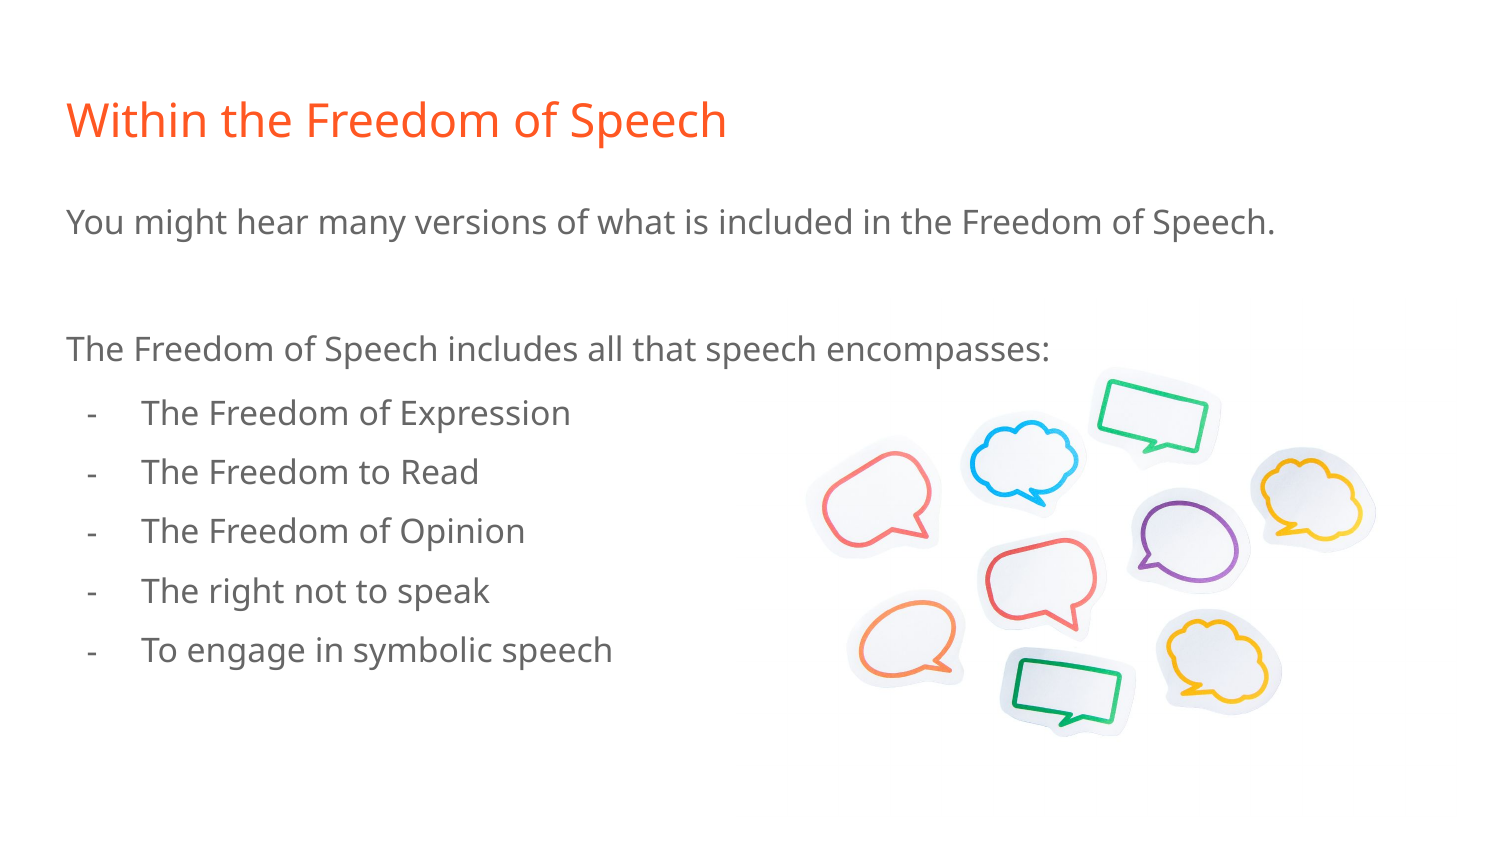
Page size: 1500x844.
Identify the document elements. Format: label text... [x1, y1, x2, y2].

list You might hear many versions of what is included in the Freedom of Speech. The Freedom of Speech includes all that speech encompasses: The Freedom of Expression The Freedom to Read The Freedom of Opinion The right not to speak To engage in symbolic speech [51, 189, 1449, 750]
title Within the Freedom of Speech [51, 72, 1449, 167]
picture [736, 297, 1458, 817]
